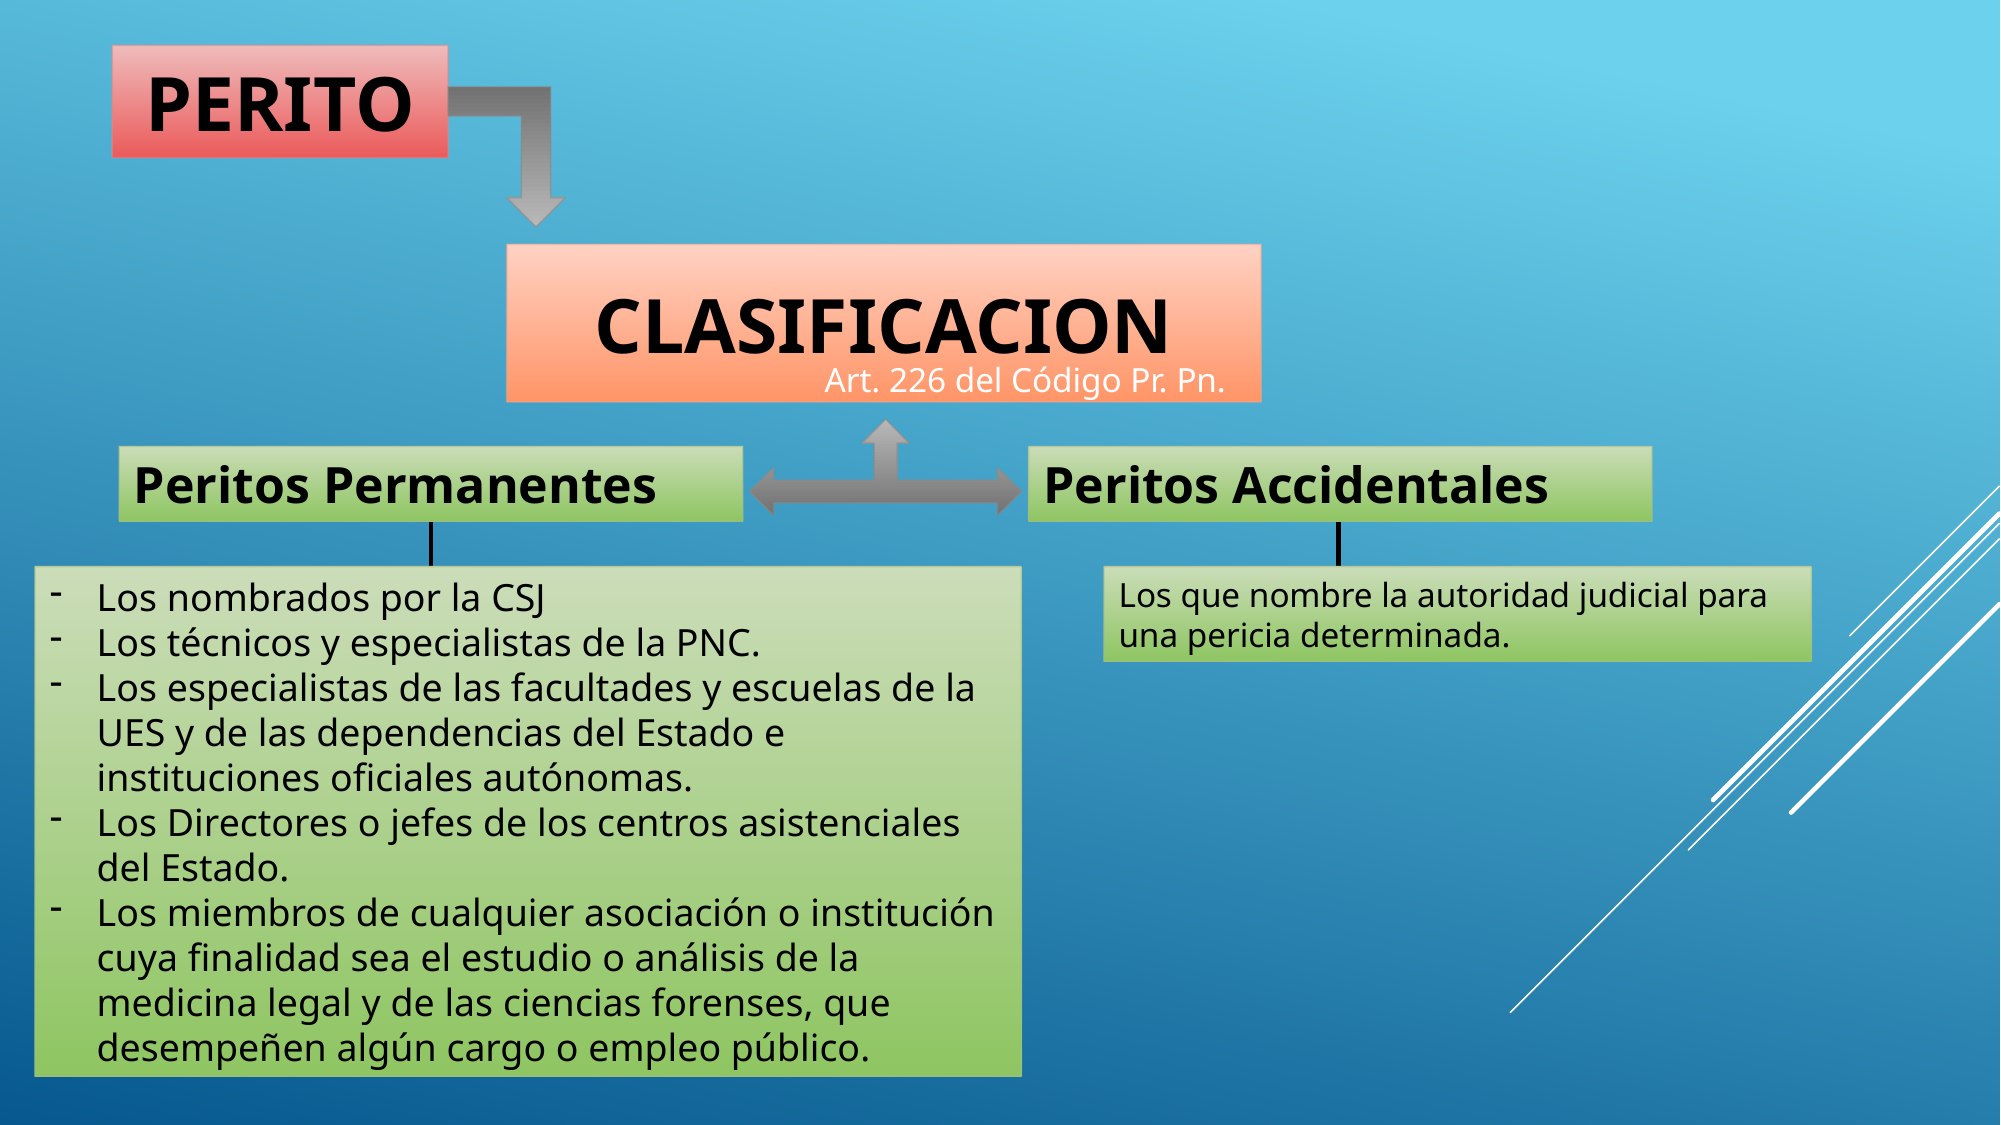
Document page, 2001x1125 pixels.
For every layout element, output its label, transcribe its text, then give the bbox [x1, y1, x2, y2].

text_box [447, 85, 567, 228]
text_box Peritos Permanentes [118, 446, 744, 522]
text_box Los nombrados por la CSJ Los técnicos y especialistas de la PNC. Los especialistas de las facultades y escuelas de la UES y de las dependencias del Estado e instituciones oficiales autónomas. Los Directores o jefes de los centros asistenciales del Estado. Los miembros de cualquier asociación o institución cuya finalidad sea el estudio o análisis de la medicina legal y de las ciencias forenses, que desempeñen algún cargo o empleo público. [34, 566, 1022, 1077]
text_box Art. 226 del Código Pr. Pn. [809, 351, 1262, 407]
text_box Peritos Accidentales [1028, 446, 1653, 522]
text_box [748, 418, 1023, 516]
title CLASIFICACION [506, 244, 1262, 403]
text_box Los que nombre la autoridad judicial para una pericia determinada. [1103, 566, 1812, 662]
text_box perito [111, 45, 449, 158]
